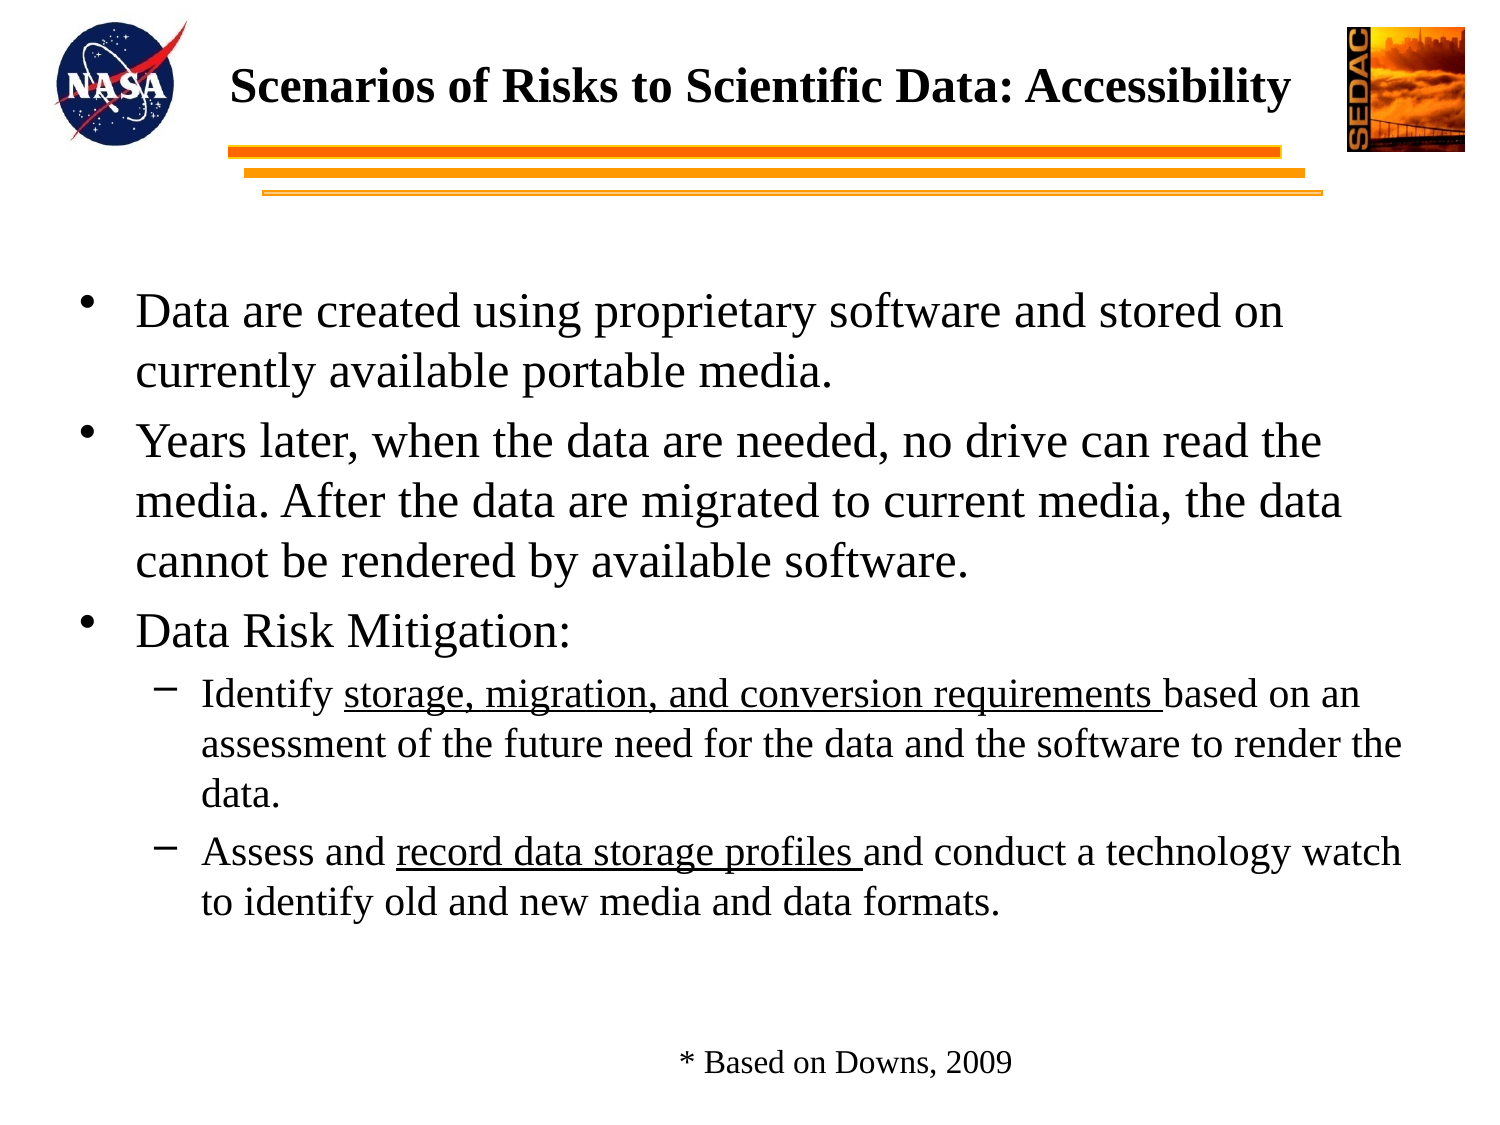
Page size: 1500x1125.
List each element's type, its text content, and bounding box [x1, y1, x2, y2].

title Scenarios of Risks to Scientific Data: Accessibility [214, 48, 1311, 124]
picture [0, 0, 228, 160]
picture [1347, 27, 1465, 152]
list Data are created using proprietary software and stored on currently available portable media. Years later, when the data are needed, no drive can read the media. After the data are migrated to current media, the data cannot be rendered by available software. Data Risk Mitigation: Identify storage, migration, and conversion requirements based on an assessment of the future need for the data and the software to render the data. Assess and record data storage profiles and conduct a technology watch to identify old and new media and data formats. [64, 270, 1442, 945]
text_box * Based on Downs, 2009 [663, 1032, 1059, 1088]
